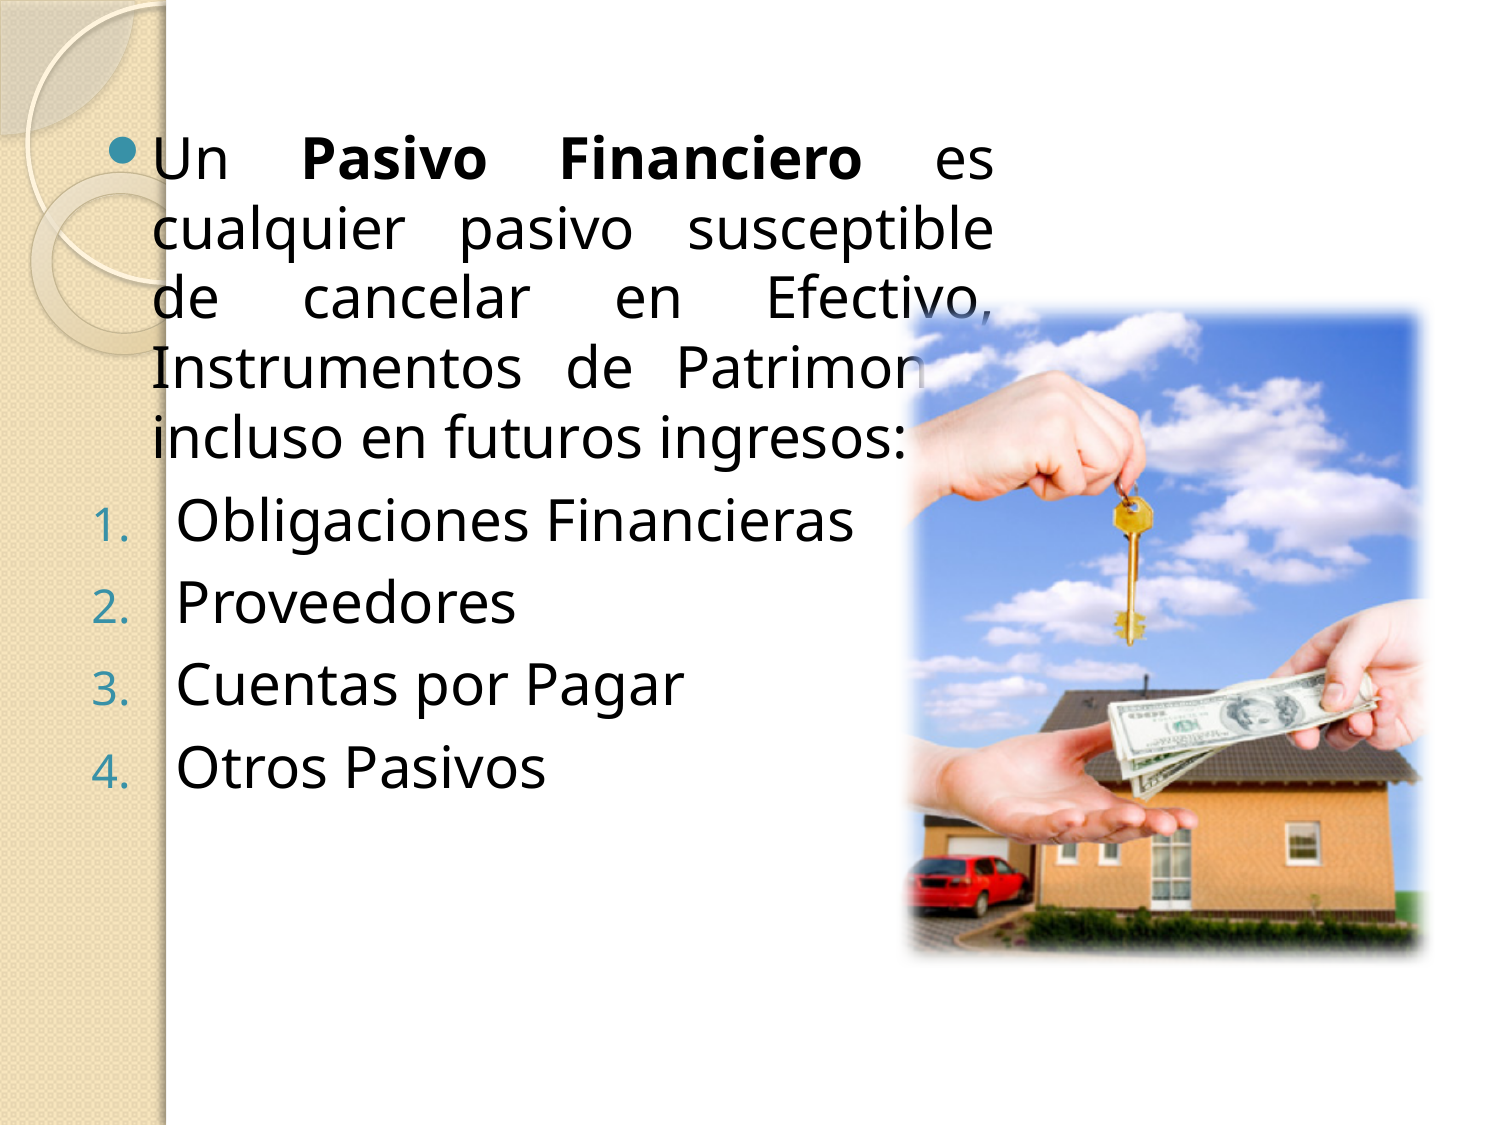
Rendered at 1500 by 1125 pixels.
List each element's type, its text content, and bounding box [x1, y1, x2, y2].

list Un Pasivo Financiero es cualquier pasivo susceptible de cancelar en Efectivo, Instrumentos de Patrimonio, incluso en futuros ingresos: Obligaciones Financieras Proveedores Cuentas por Pagar Otros Pasivos [76, 113, 1010, 894]
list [896, 296, 1435, 969]
